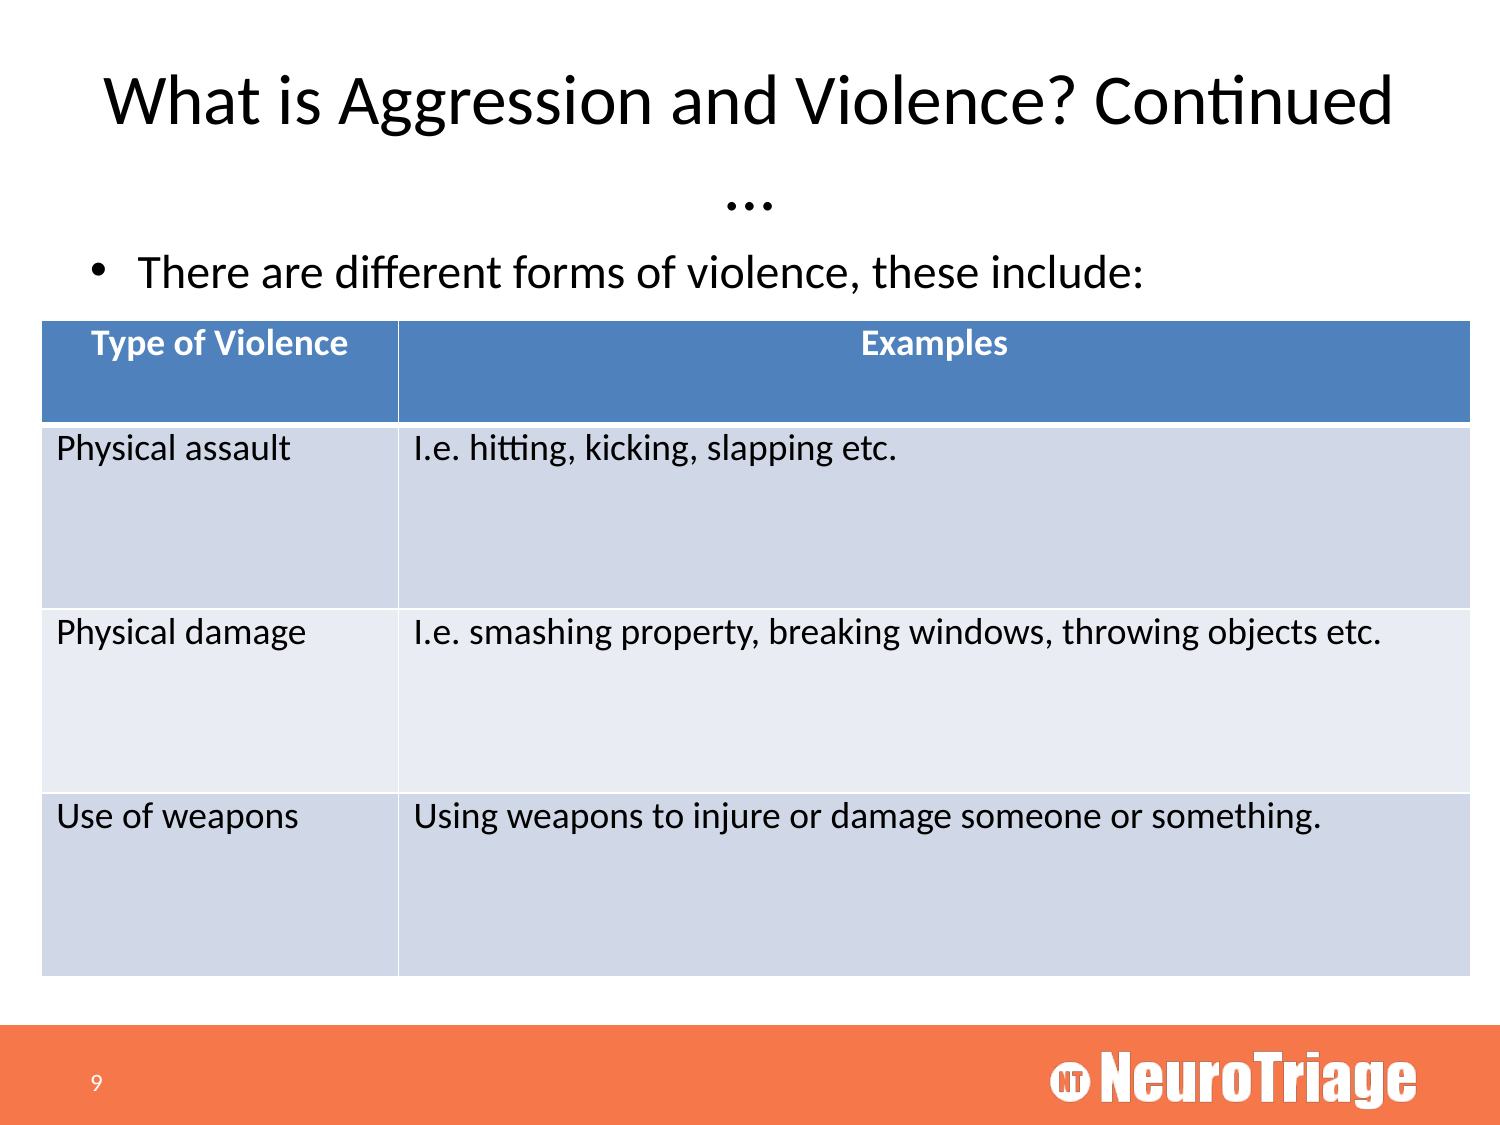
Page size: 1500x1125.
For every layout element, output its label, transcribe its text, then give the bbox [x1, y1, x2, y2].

list There are different forms of violence, these include: [75, 232, 1425, 307]
picture [1037, 1030, 1425, 1125]
table_cell I.e. smashing property, breaking windows, throwing objects etc. [399, 610, 1470, 792]
table_cell I.e. hitting, kicking, slapping etc. [399, 428, 1470, 608]
table_header Examples [399, 321, 1470, 422]
table_cell Physical damage [42, 610, 398, 792]
slide_number 9 [75, 1051, 425, 1112]
table_cell Use of weapons [42, 794, 398, 976]
title What is Aggression and Violence? Continued … [75, 45, 1425, 232]
table_cell Physical assault [42, 428, 398, 608]
table_cell Using weapons to injure or damage someone or something. [399, 794, 1470, 976]
table_header Type of Violence [42, 321, 398, 422]
